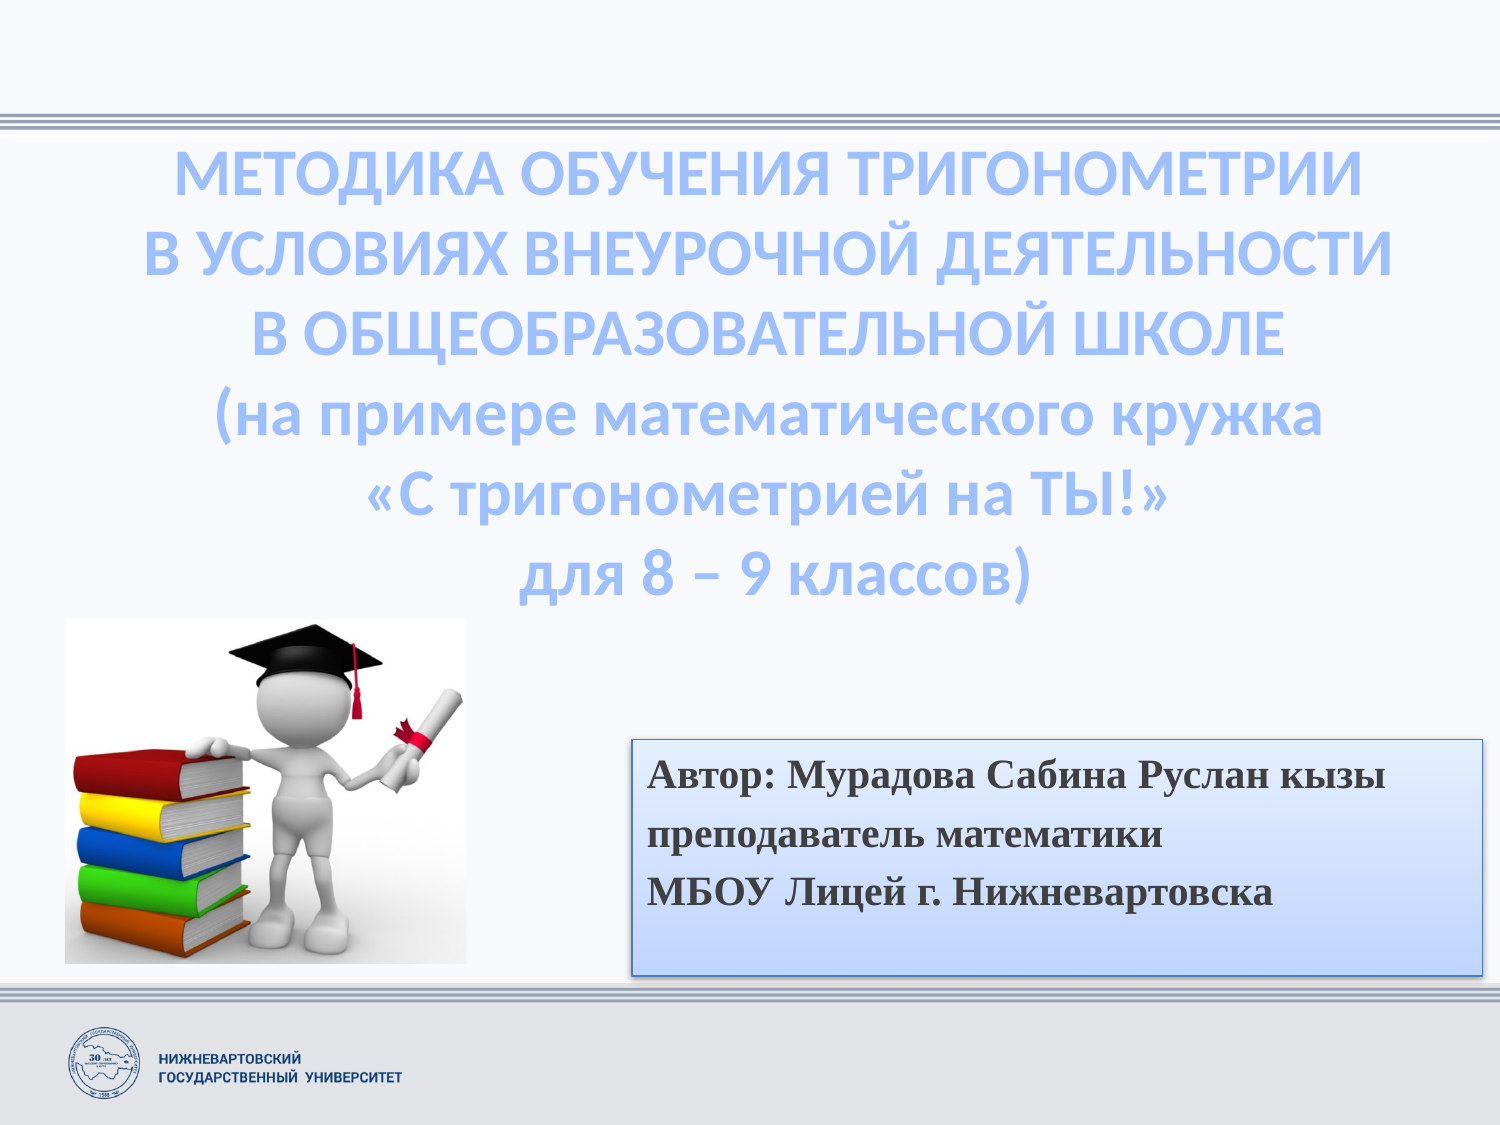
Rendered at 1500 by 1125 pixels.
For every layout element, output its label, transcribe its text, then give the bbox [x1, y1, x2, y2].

title МЕТОДИКА ОБУЧЕНИЯ ТРИГОНОМЕТРИИ В УСЛОВИЯХ ВНЕУРОЧНОЙ ДЕЯТЕЛЬНОСТИ В ОБЩЕОБРАЗОВАТЕЛЬНОЙ ШКОЛЕ (на примере математического кружка «С тригонометрией на ТЫ!» для 8 – 9 классов) [53, 208, 1500, 610]
text_box [53, 491, 1441, 646]
picture [0, 0, 1500, 1125]
subtitle Автор: Мурадова Сабина Руслан кызы преподаватель математики МБОУ Лицей г. Нижневартовска [631, 739, 1483, 977]
